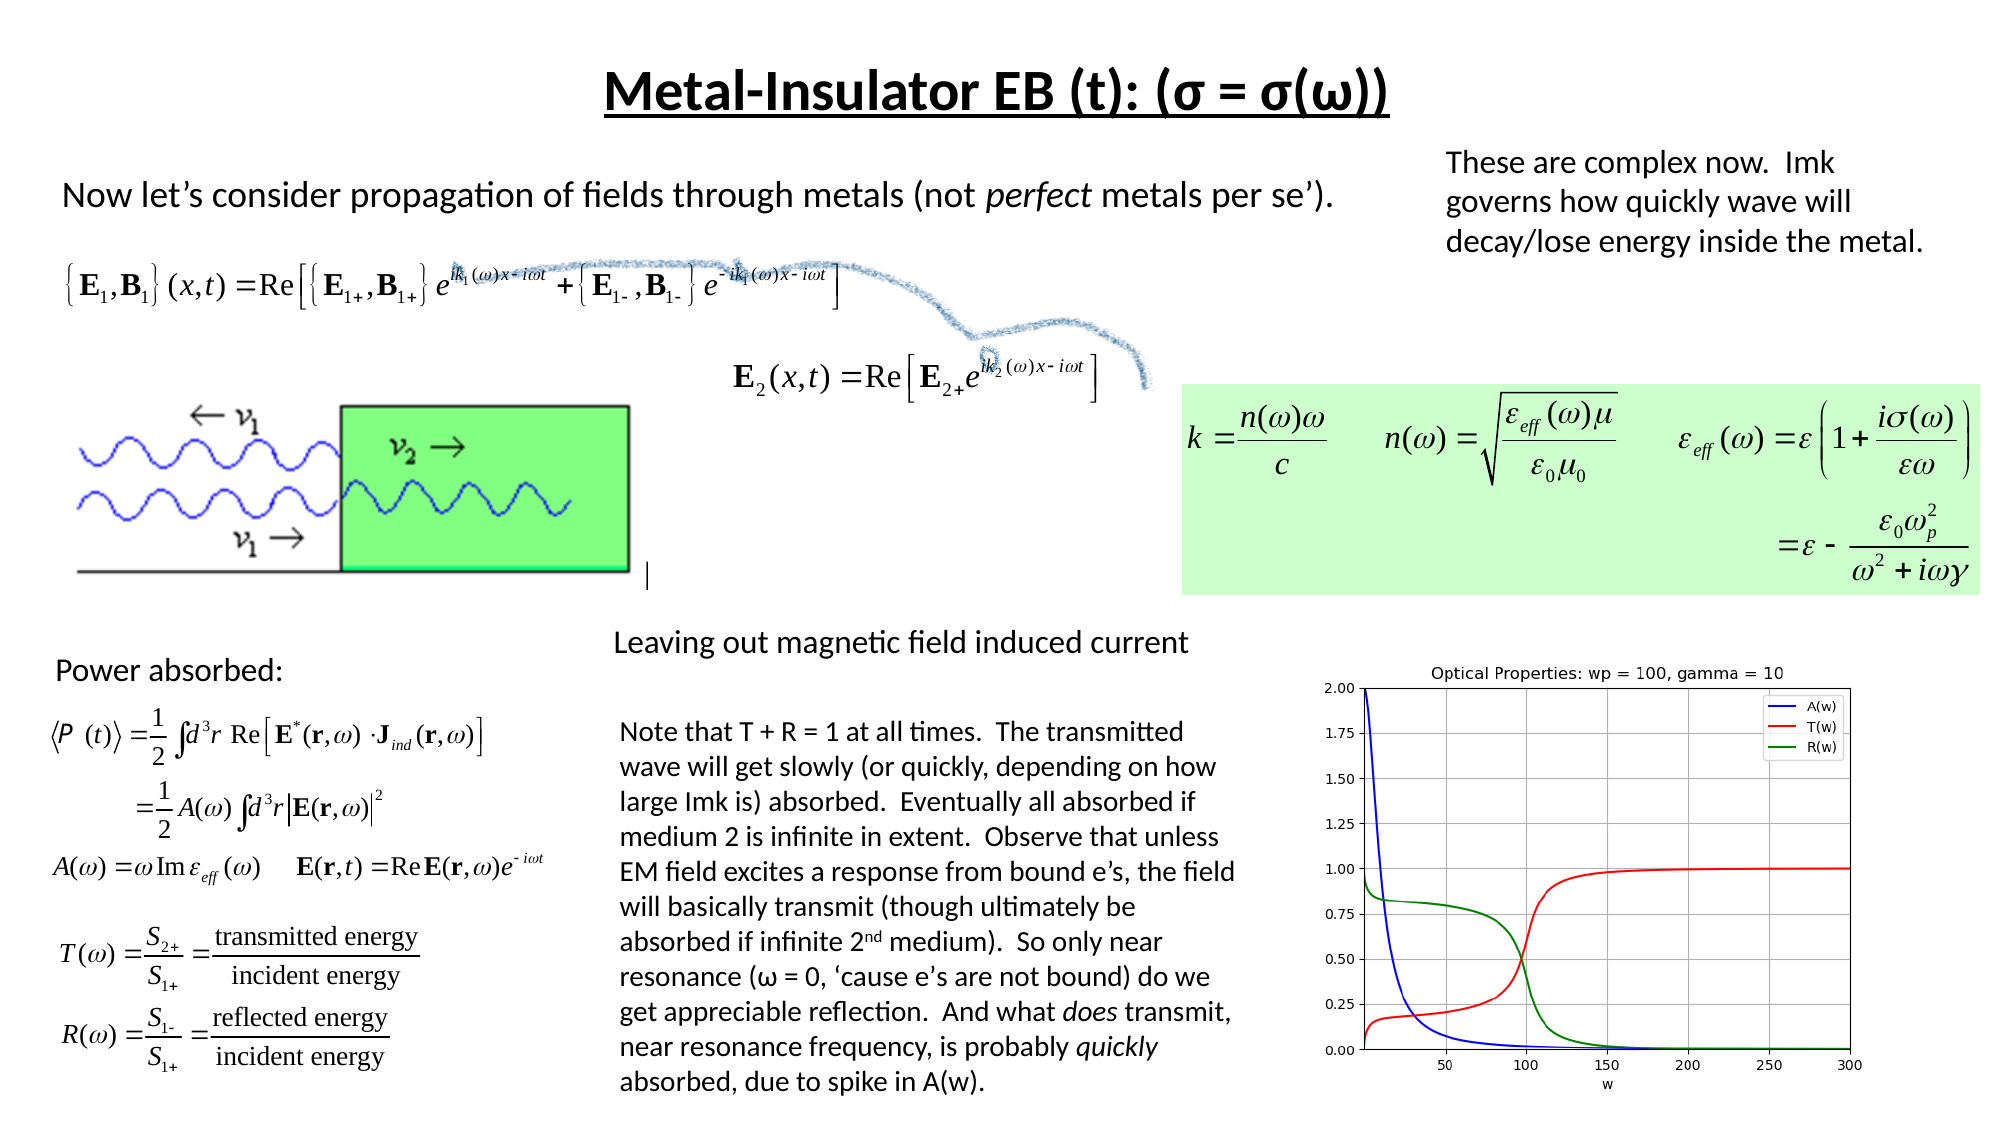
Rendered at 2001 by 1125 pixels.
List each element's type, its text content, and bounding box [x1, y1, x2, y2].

title Metal-Insulator EB (t): (σ = σ(ω)) [495, 16, 1499, 131]
text_box Power absorbed: [40, 641, 344, 696]
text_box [62, 257, 851, 317]
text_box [56, 918, 427, 1079]
picture [1308, 659, 1878, 1096]
text_box Note that T + R = 1 at all times. The transmitted wave will get slowly (or quickly, depending on how large Imk is) absorbed. Eventually all absorbed if medium 2 is infinite in extent. Observe that unless EM field excites a response from bound e’s, the field will basically transmit (though ultimately be absorbed if infinite 2nd medium). So only near resonance (ω = 0, ‘cause e’s are not bound) do we get appreciable reflection. And what does transmit, near resonance frequency, is probably quickly absorbed, due to spike in A(w). [604, 705, 1252, 1105]
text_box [728, 348, 1110, 410]
picture [47, 174, 1172, 590]
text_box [1182, 383, 1981, 596]
text_box Now let’s consider propagation of fields through metals (not perfect metals per se’). [47, 162, 1423, 223]
text_box These are complex now. Imk governs how quickly wave will decay/lose energy inside the metal. [1431, 132, 1955, 267]
text_box Leaving out magnetic field induced current [598, 613, 1206, 668]
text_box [47, 699, 550, 891]
